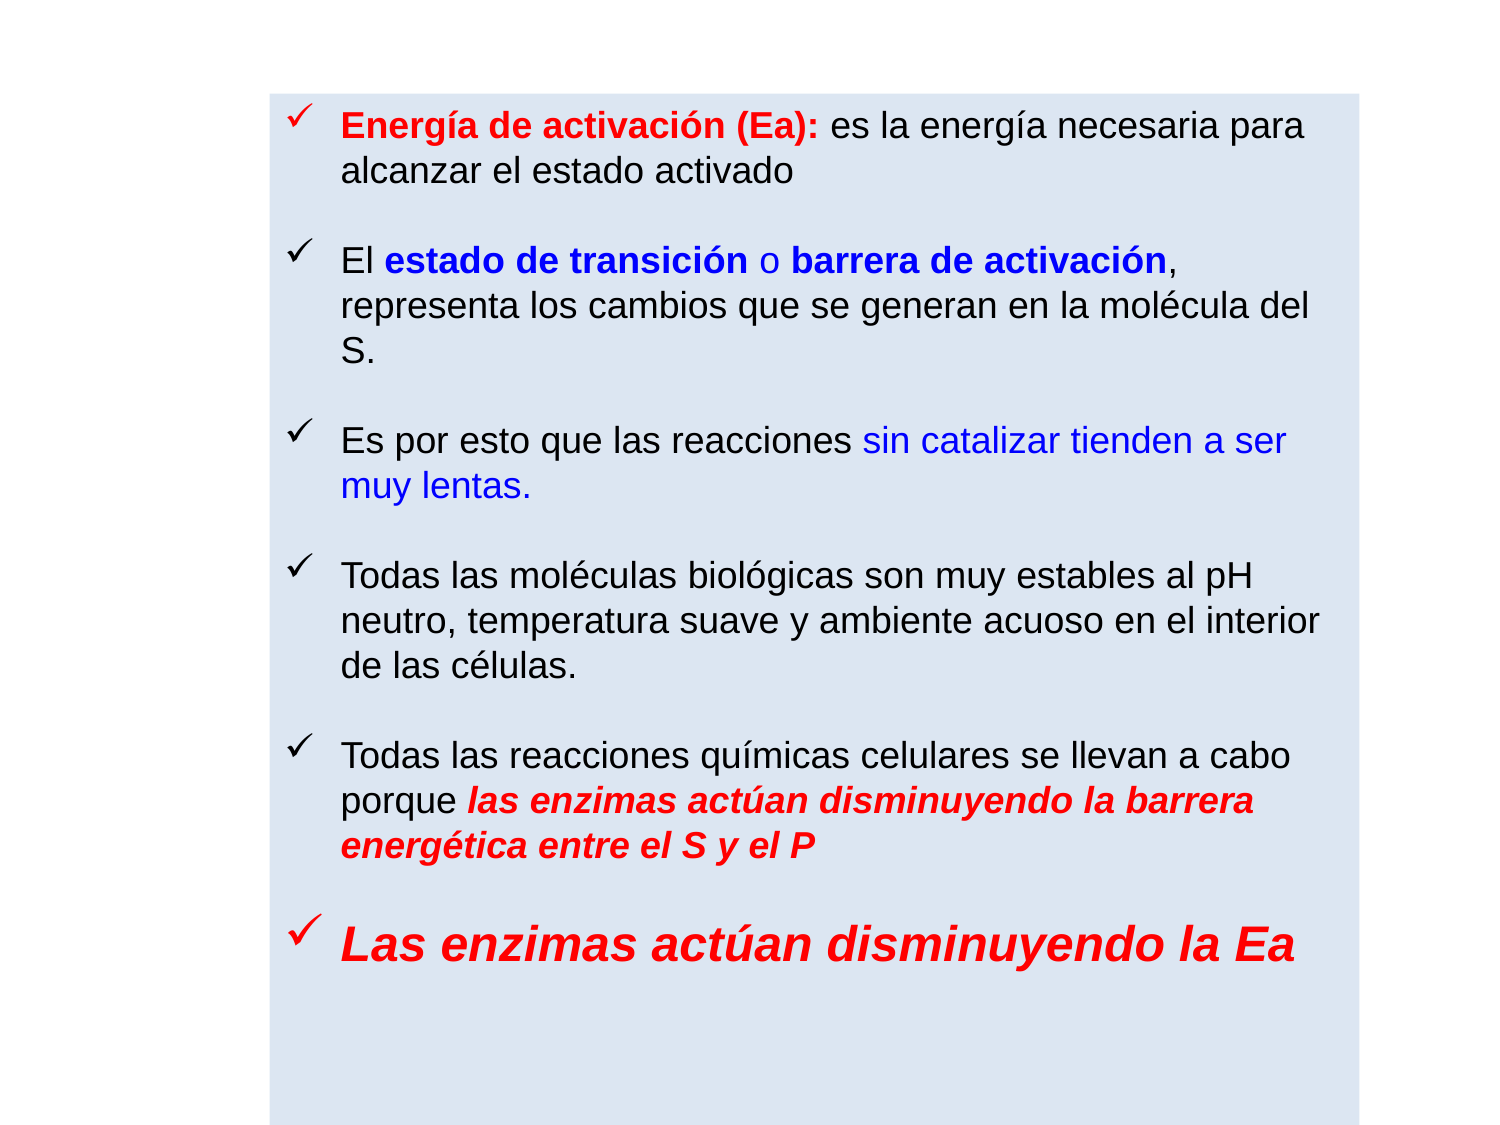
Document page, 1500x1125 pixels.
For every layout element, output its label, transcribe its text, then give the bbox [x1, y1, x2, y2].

text_box Energía de activación (Ea): es la energía necesaria para alcanzar el estado activado El estado de transición o barrera de activación, representa los cambios que se generan en la molécula del S. Es por esto que las reacciones sin catalizar tienden a ser muy lentas. Todas las moléculas biológicas son muy estables al pH neutro, temperatura suave y ambiente acuoso en el interior de las células. Todas las reacciones químicas celulares se llevan a cabo porque las enzimas actúan disminuyendo la barrera energética entre el S y el P Las enzimas actúan disminuyendo la Ea [269, 93, 1360, 1125]
